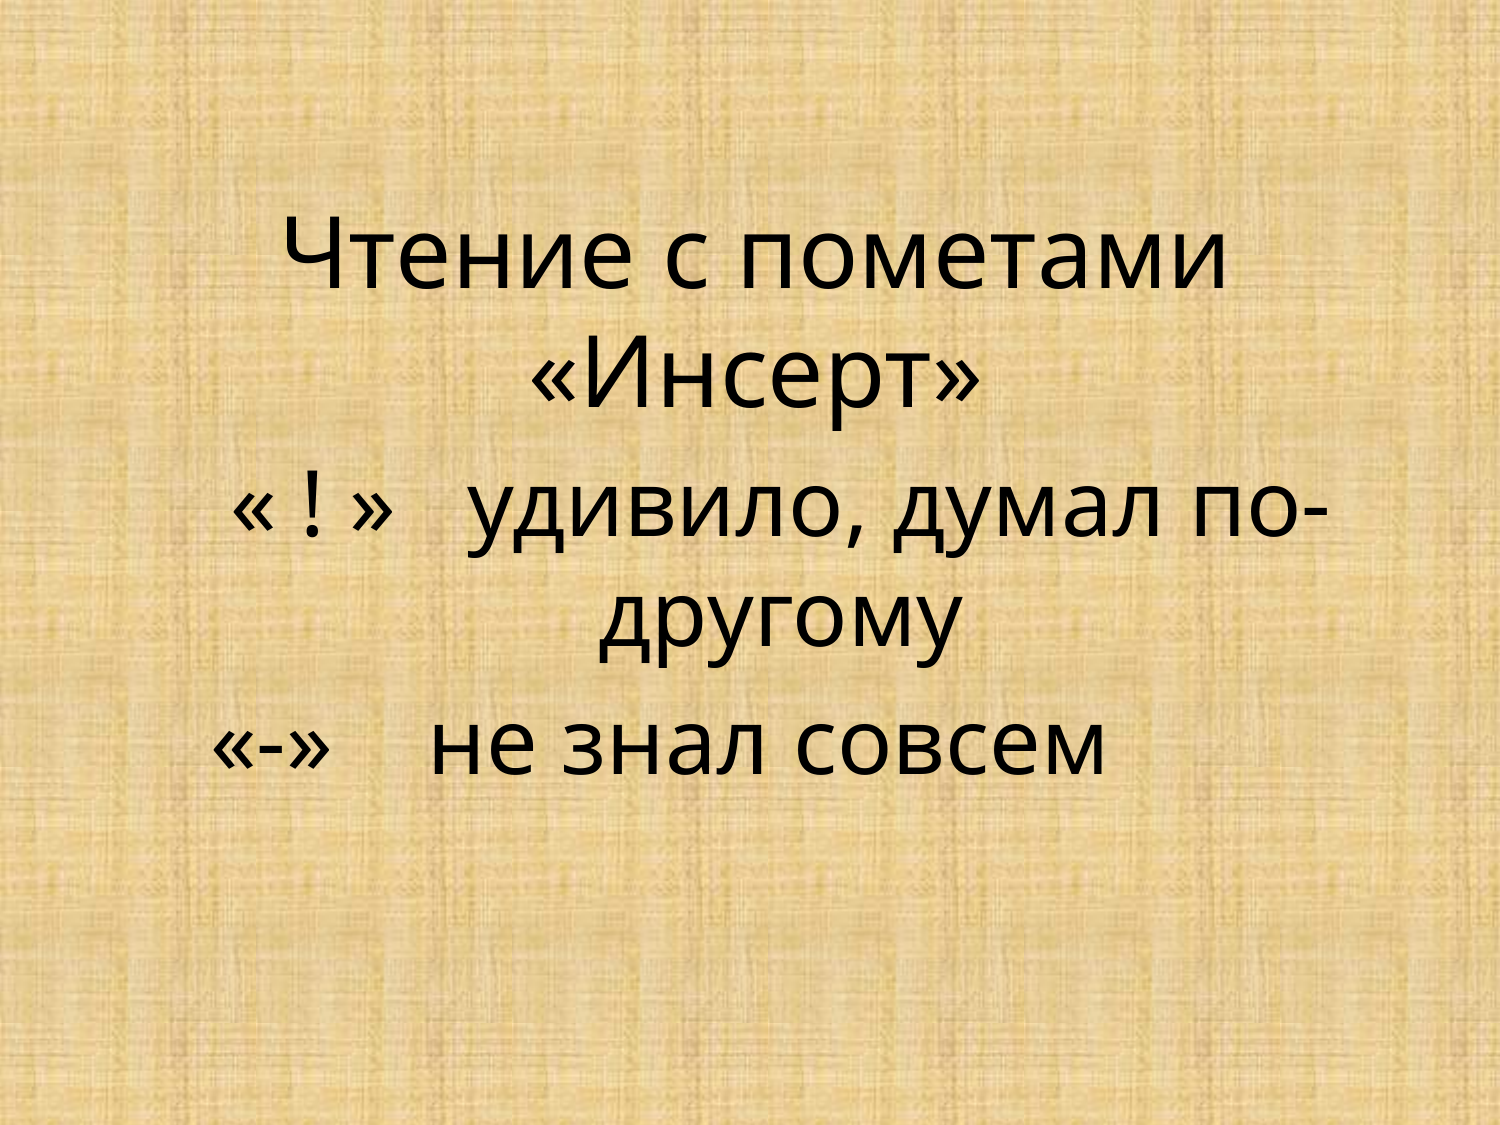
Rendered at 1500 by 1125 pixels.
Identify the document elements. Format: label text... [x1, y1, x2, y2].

picture [0, 0, 1500, 1125]
title Чтение с пометами «Инсерт» [62, 187, 1451, 429]
subtitle « ! » удивило, думал по-другому «-» не знал совсем [99, 437, 1463, 788]
